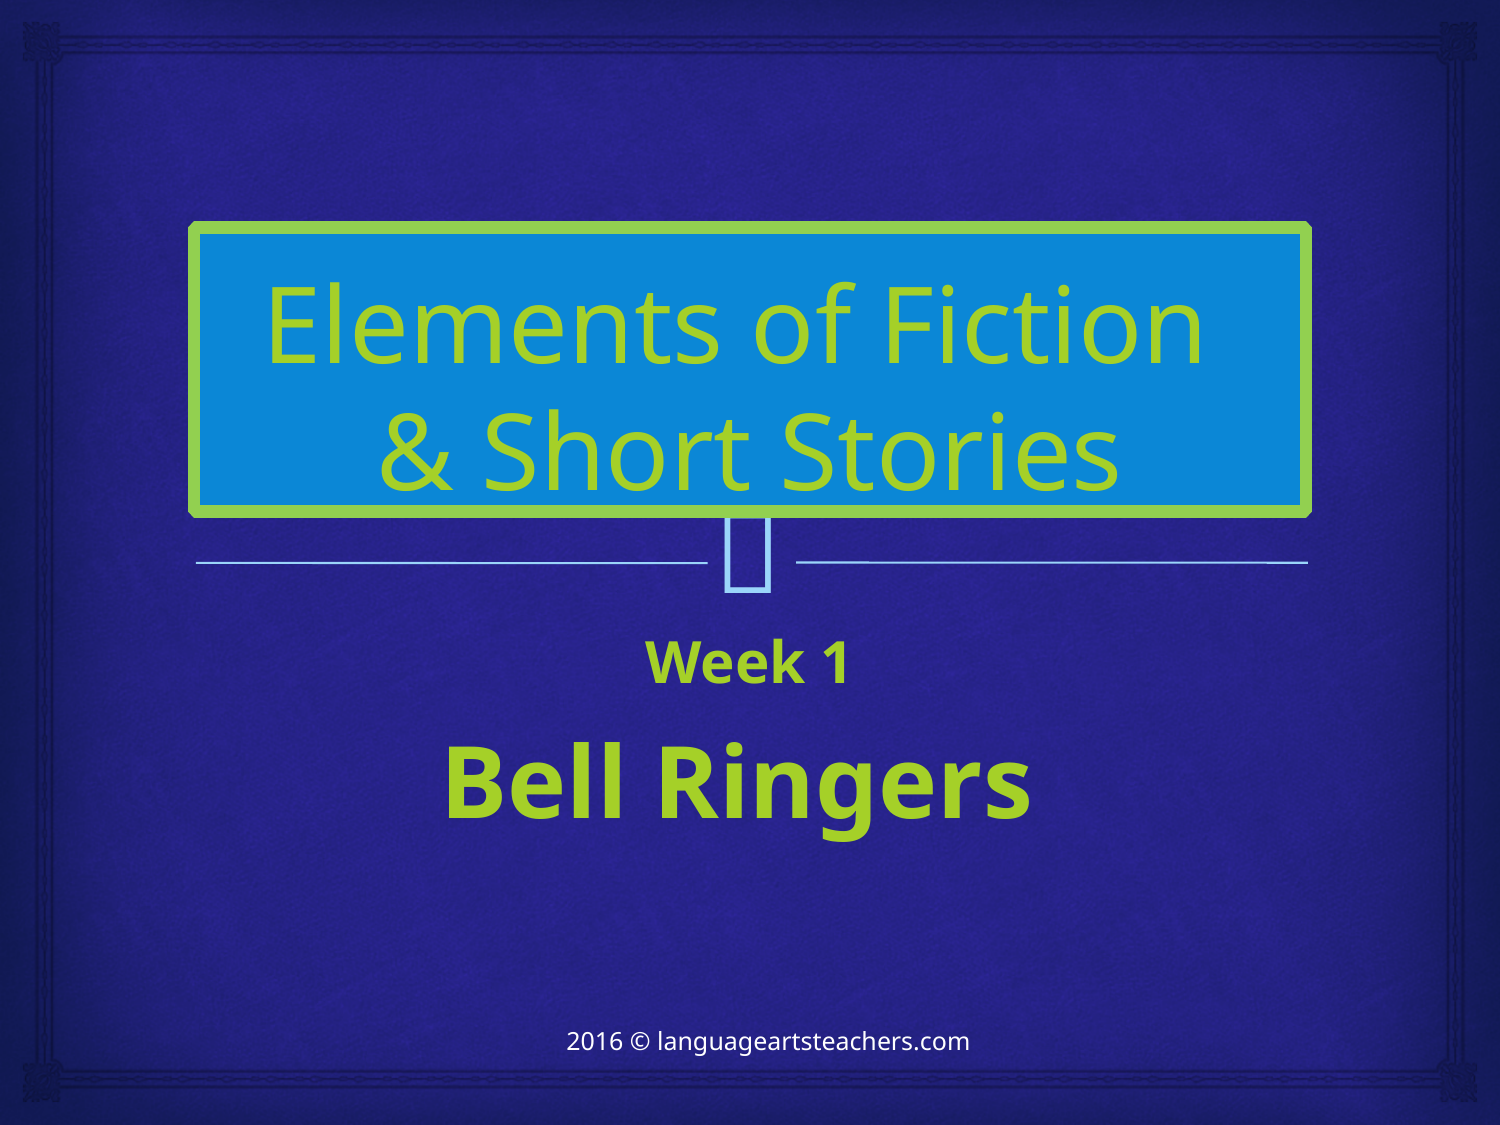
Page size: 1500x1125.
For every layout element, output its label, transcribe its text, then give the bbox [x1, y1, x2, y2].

text_box 2016 © languageartsteachers.com [412, 1017, 1125, 1063]
subtitle Week 1 Bell Ringers [224, 617, 1276, 907]
title Elements of Fiction & Short Stories [193, 227, 1307, 513]
picture [0, 0, 1500, 1125]
